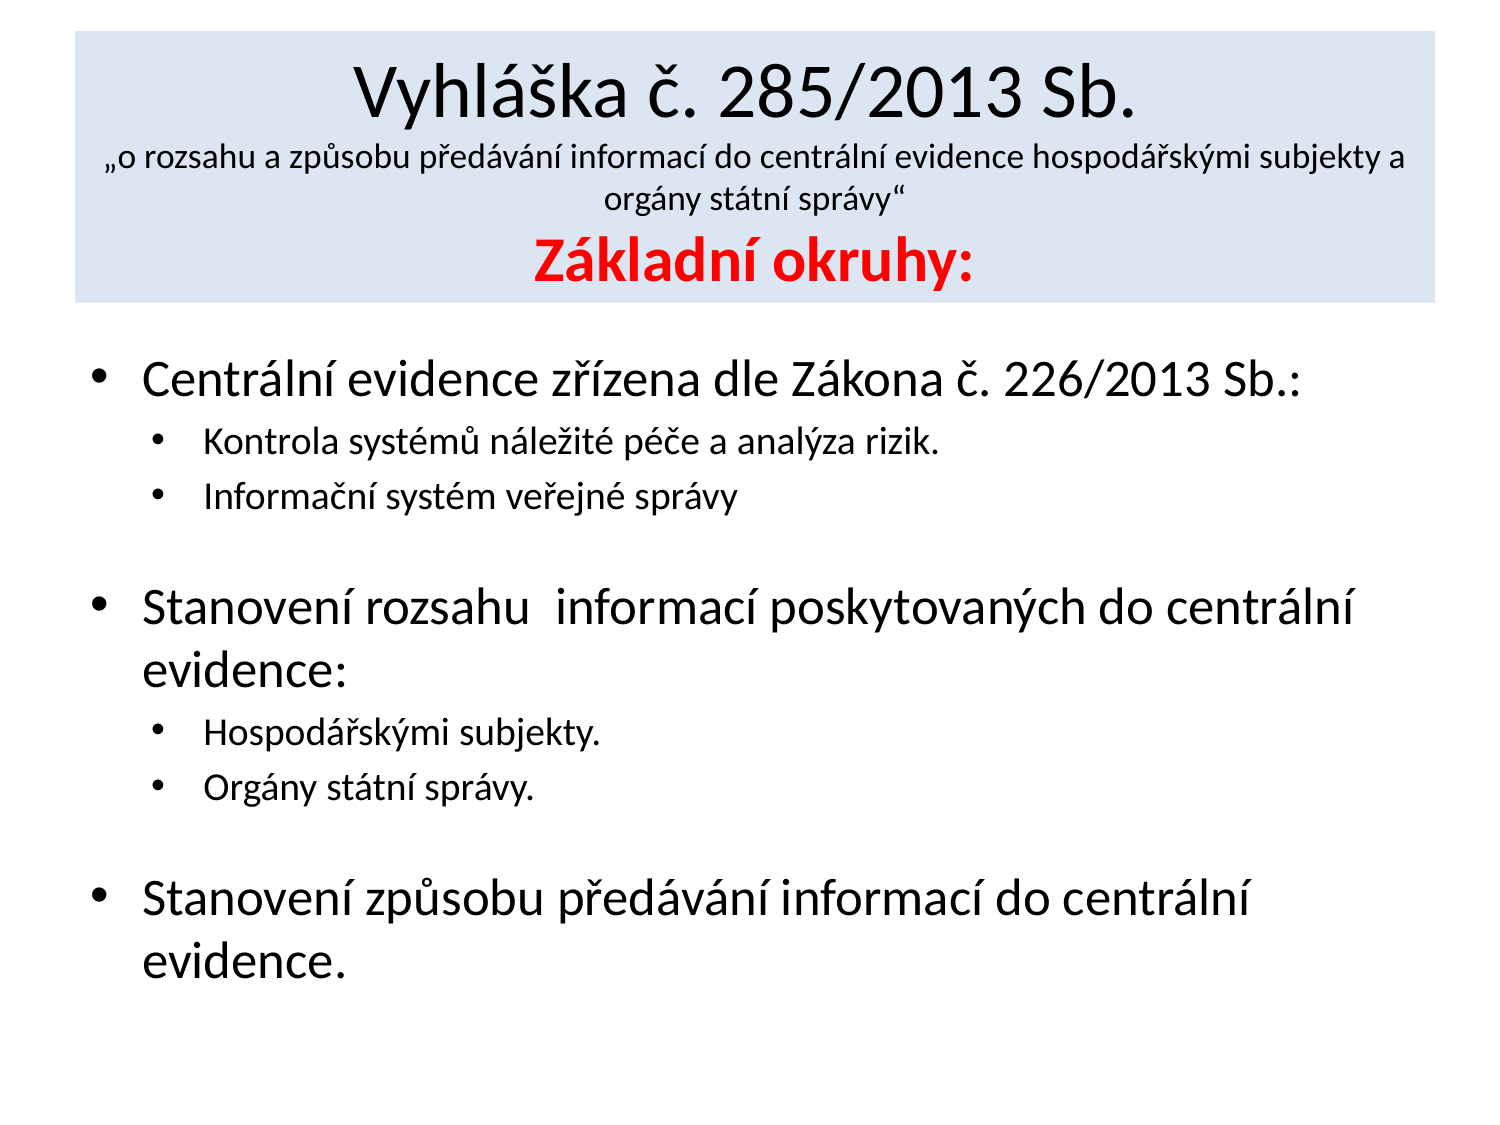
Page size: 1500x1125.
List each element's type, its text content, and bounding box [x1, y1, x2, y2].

title Vyhláška č. 285/2013 Sb. „o rozsahu a způsobu předávání informací do centrální evidence hospodářskými subjekty a orgány státní správy“ Základní okruhy: [75, 30, 1436, 262]
list Centrální evidence zřízena dle Zákona č. 226/2013 Sb.: Kontrola systémů náležité péče a analýza rizik. Informační systém veřejné správy Stanovení rozsahu informací poskytovaných do centrální evidence: Hospodářskými subjekty. Orgány státní správy. Stanovení způsobu předávání informací do centrální evidence. [75, 262, 1447, 1005]
